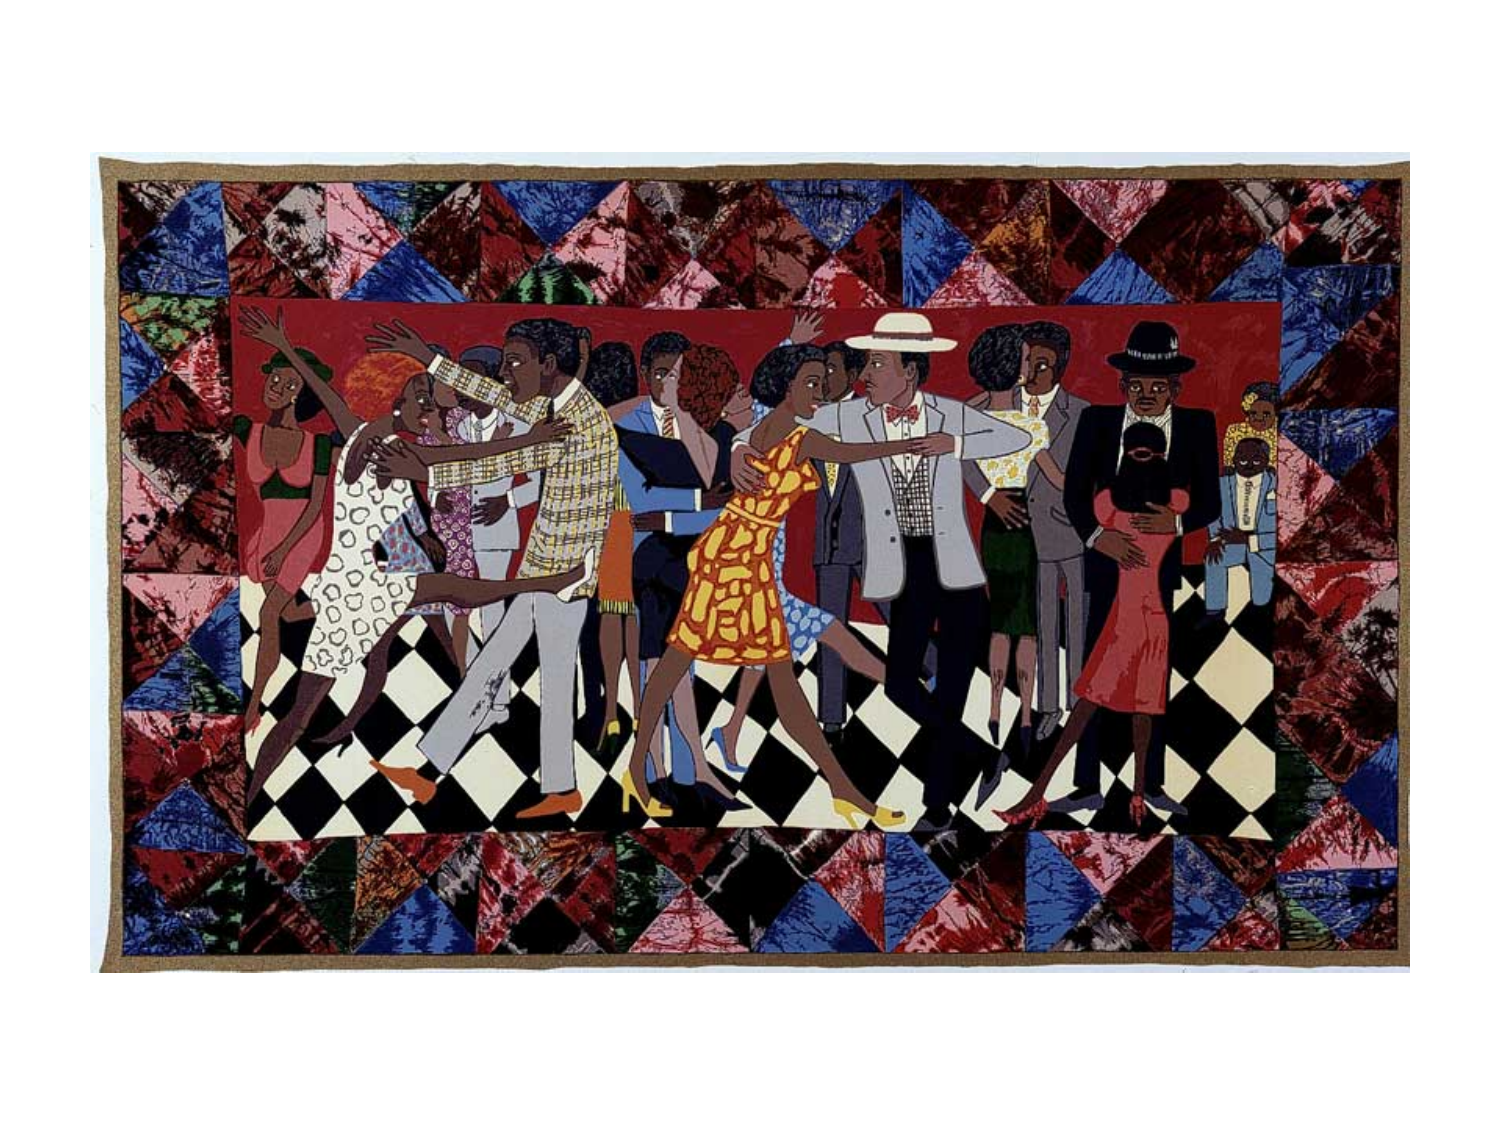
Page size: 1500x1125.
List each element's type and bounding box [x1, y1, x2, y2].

picture [90, 152, 1410, 973]
